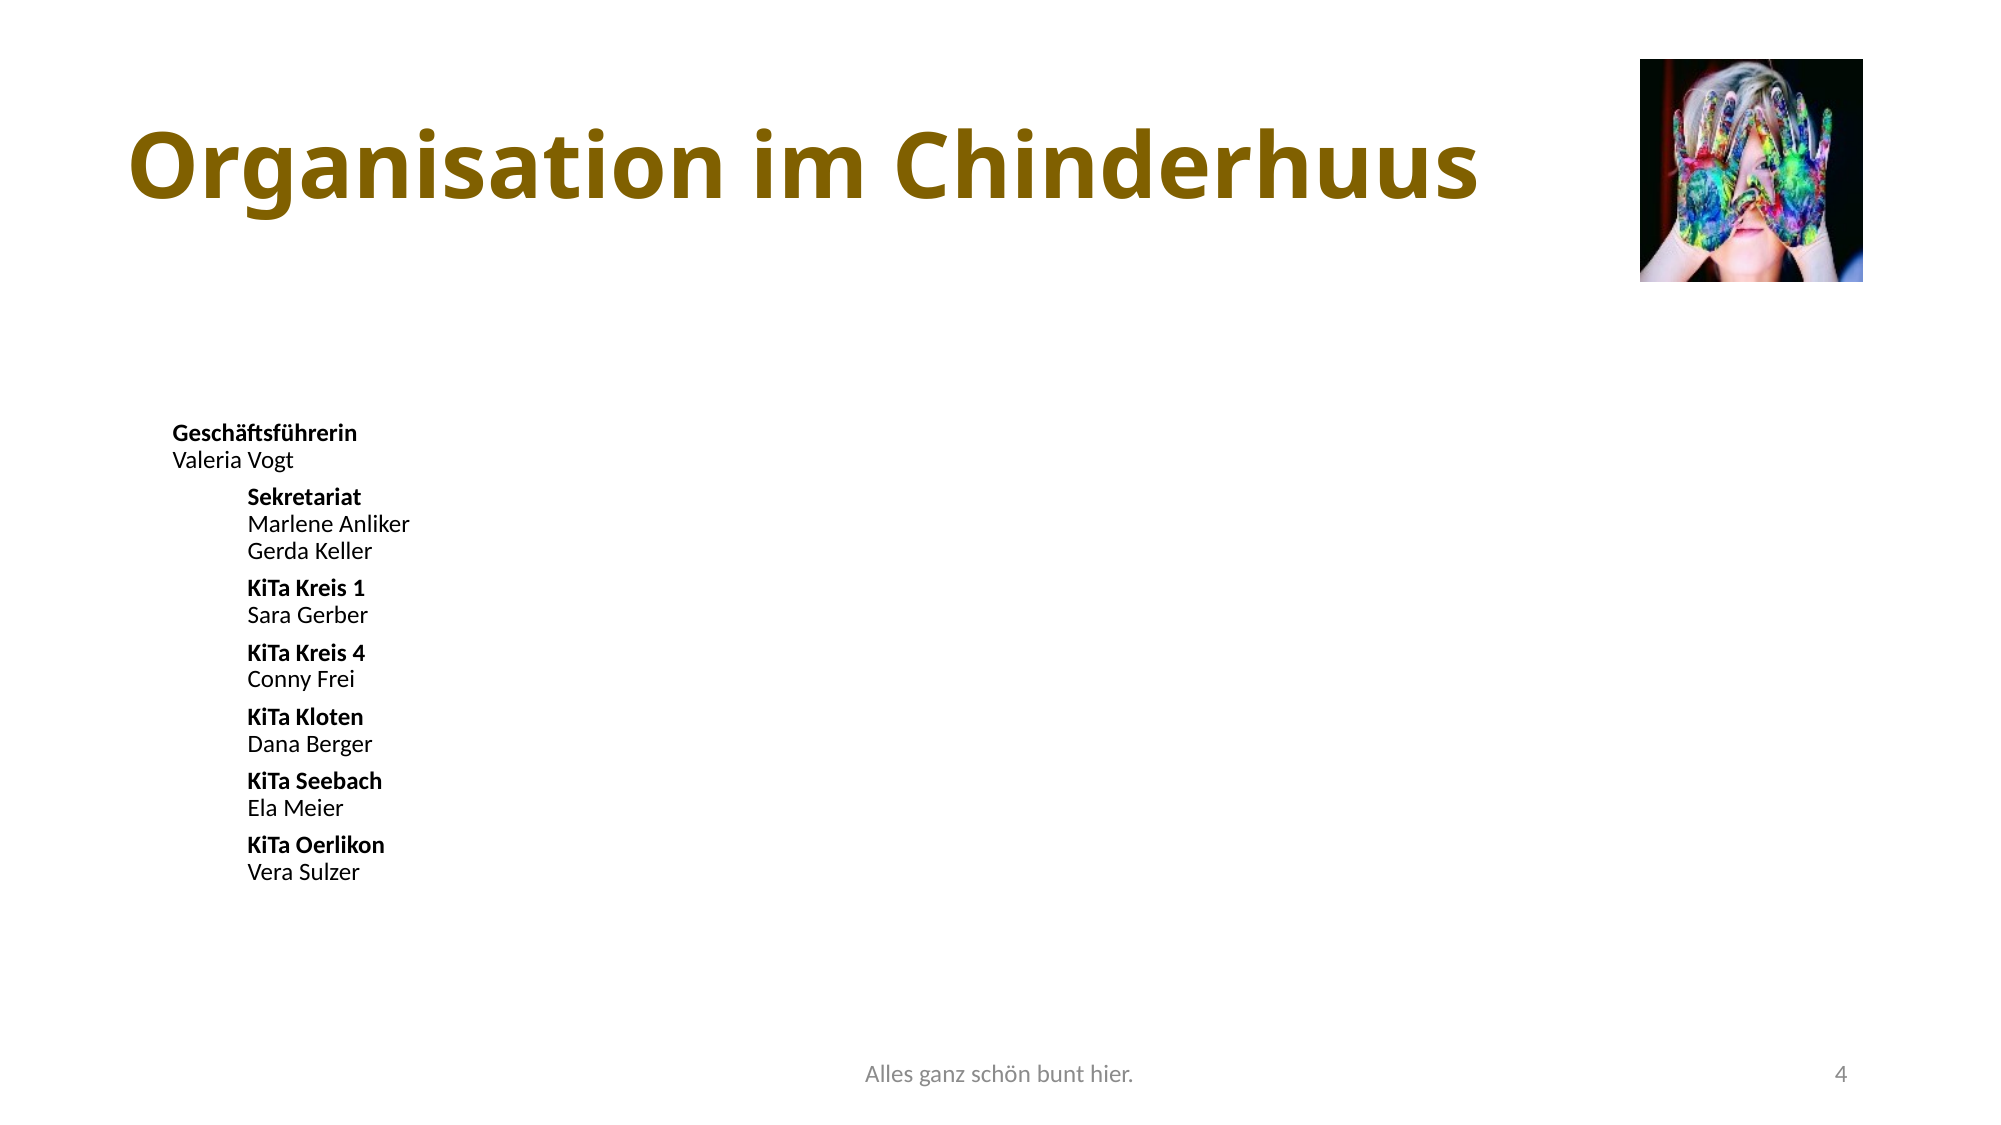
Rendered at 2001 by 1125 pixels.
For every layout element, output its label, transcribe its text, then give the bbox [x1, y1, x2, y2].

title Organisation im Chinderhuus [111, 59, 1863, 278]
slide_number 4 [1412, 1066, 1863, 1103]
picture [1640, 278, 1863, 282]
footer Alles ganz schön bunt hier. [662, 1066, 1338, 1103]
list Geschäftsführerin Valeria Vogt Sekretariat Marlene Anliker Gerda Keller KiTa Kreis 1 Sara Gerber KiTa Kreis 4 Conny Frei KiTa Kloten Dana Berger KiTa Seebach Ela Meier KiTa Oerlikon Vera Sulzer [157, 412, 1863, 1066]
